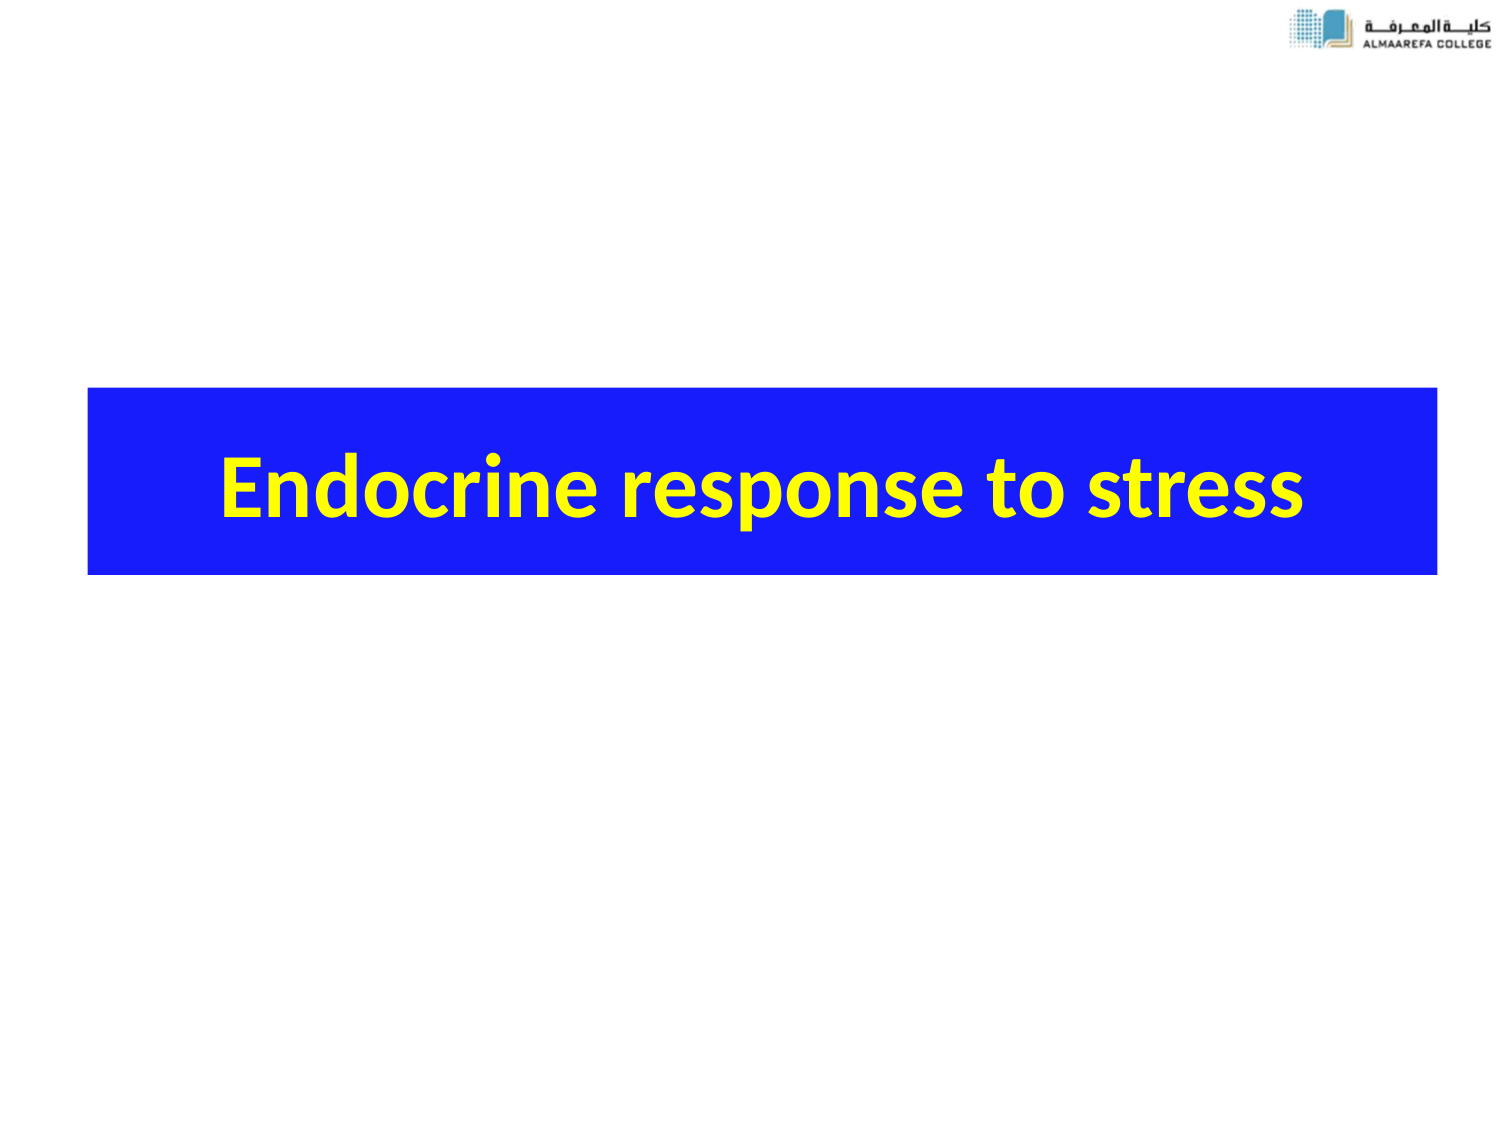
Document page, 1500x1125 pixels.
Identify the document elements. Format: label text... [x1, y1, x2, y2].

title Endocrine response to stress [87, 387, 1438, 575]
picture [1285, 0, 1496, 65]
